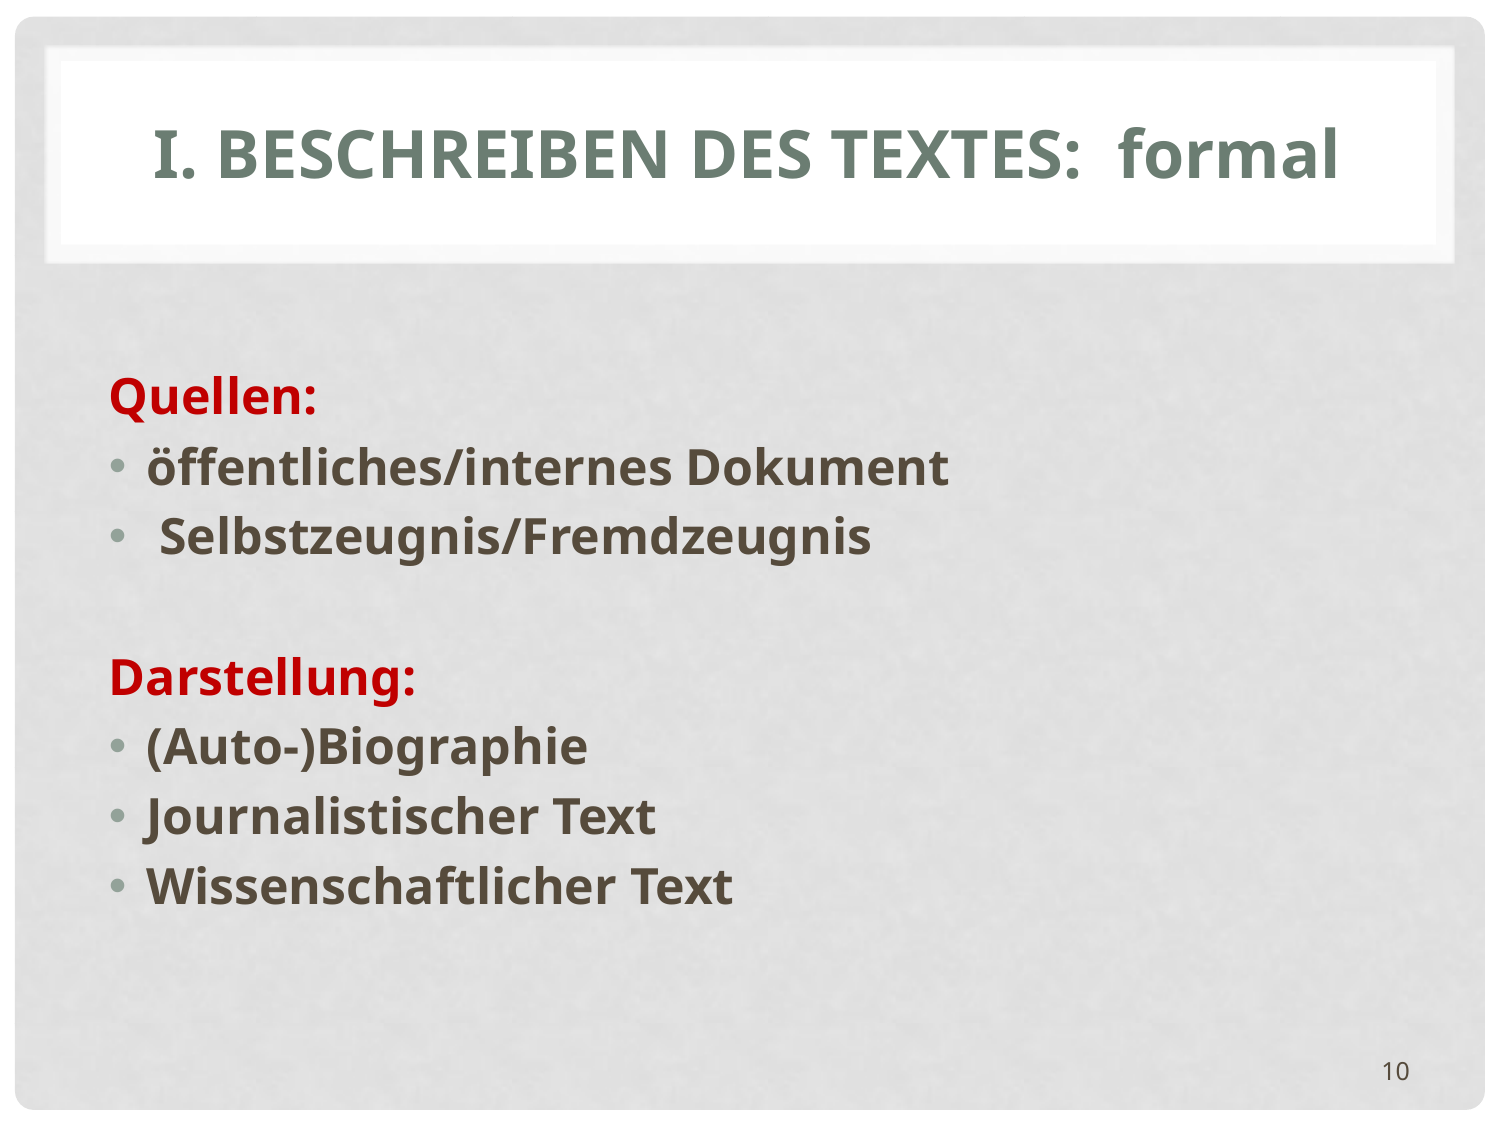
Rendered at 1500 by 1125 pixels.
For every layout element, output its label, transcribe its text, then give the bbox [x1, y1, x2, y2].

list Quellen: öffentliches/internes Dokument Selbstzeugnis/Fremdzeugnis Darstellung: (Auto-)Biographie Journalistischer Text Wissenschaftlicher Text [75, 287, 1425, 1005]
title I. Beschreiben des Textes: formal [69, 66, 1425, 238]
slide_number 10 [1074, 1042, 1425, 1103]
